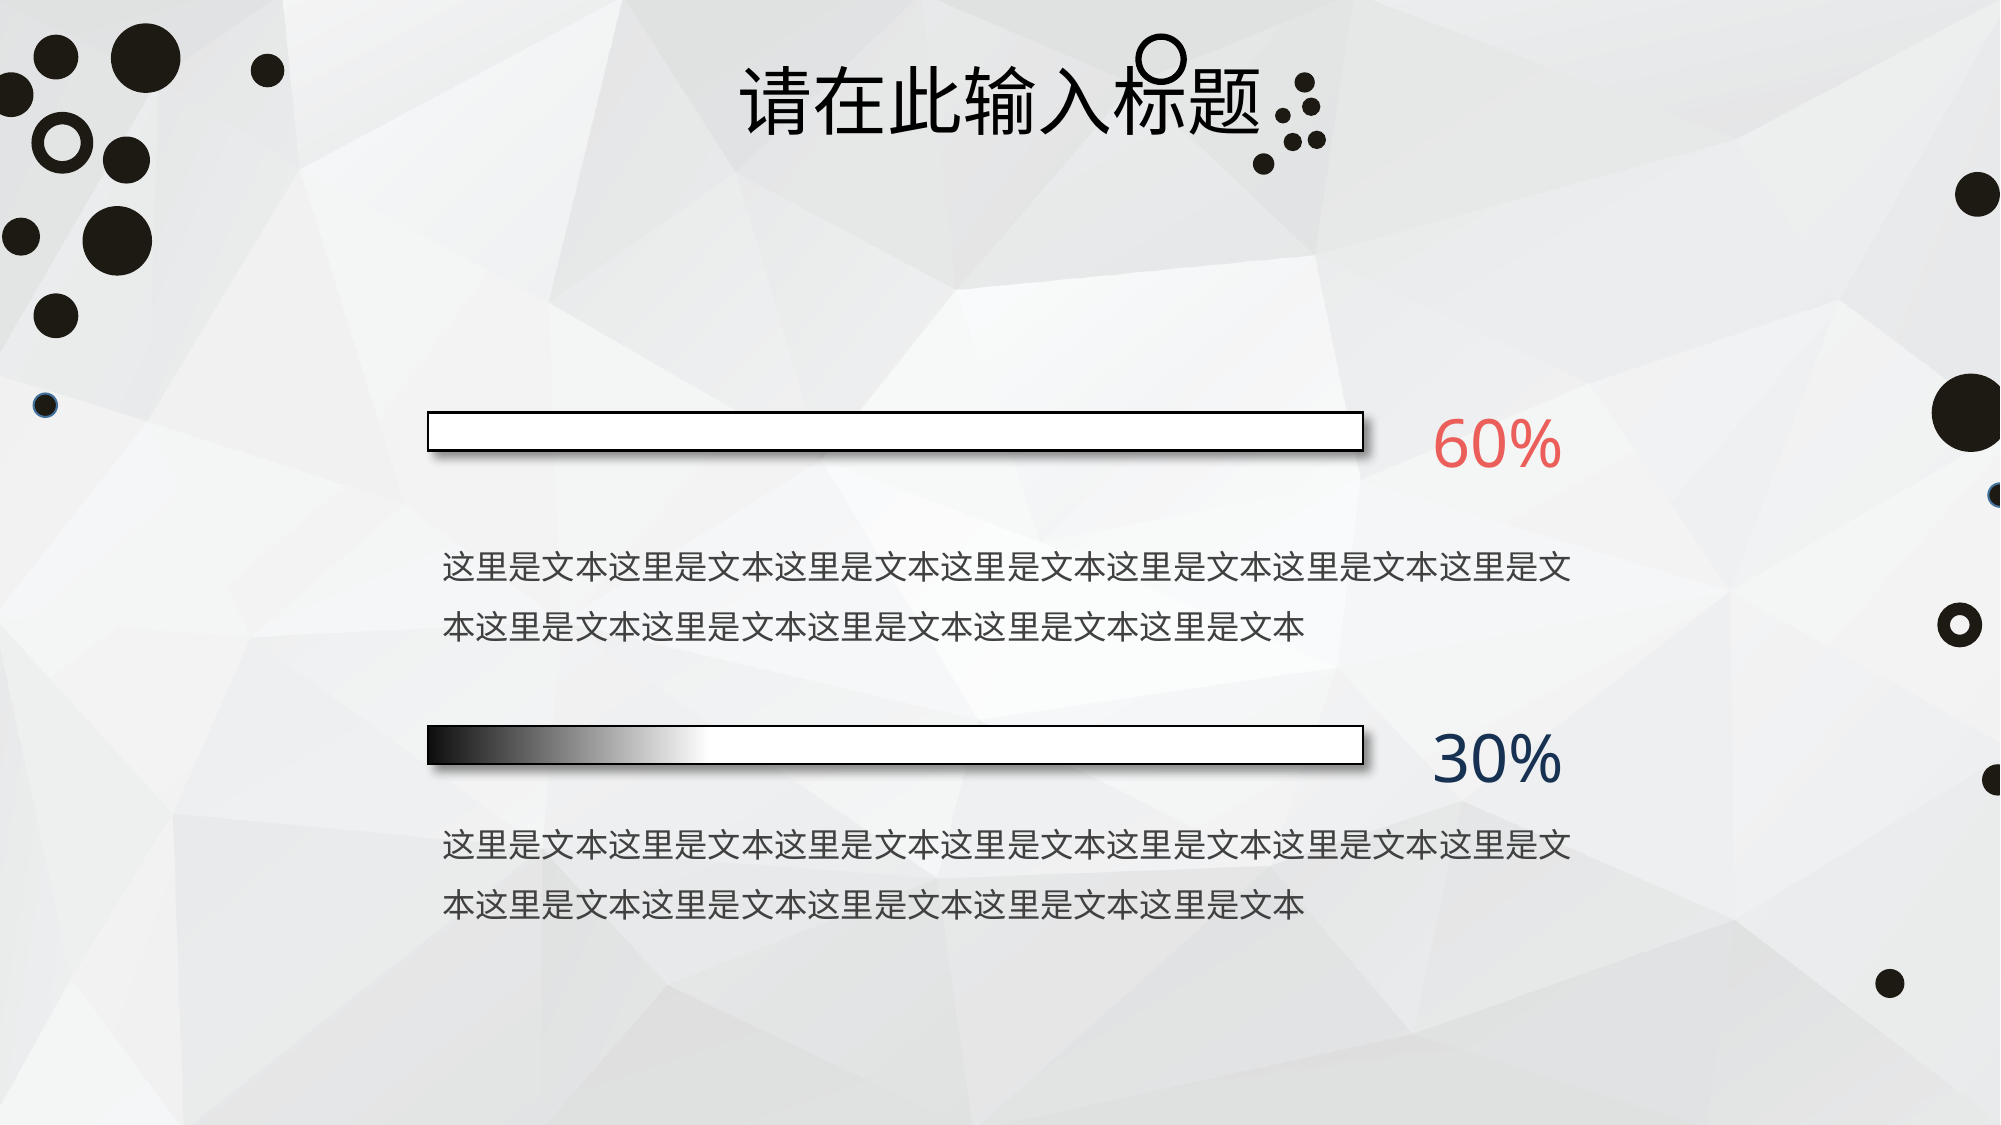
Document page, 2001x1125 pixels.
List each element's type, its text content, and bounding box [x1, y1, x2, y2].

text_box [427, 725, 1364, 765]
text_box [1987, 482, 2000, 508]
text_box [1980, 763, 2000, 797]
text_box 这里是文本这里是文本这里是文本这里是文本这里是文本这里是文本这里是文本这里是文本这里是文本这里是文本这里是文本这里是文本 [427, 797, 1593, 967]
text_box [1273, 106, 1292, 125]
text_box [36, 117, 89, 169]
text_box [32, 392, 59, 419]
text_box [109, 22, 182, 94]
text_box [1930, 372, 2000, 453]
text_box [0, 71, 35, 119]
text_box [1954, 170, 2000, 218]
text_box [1306, 129, 1328, 151]
text_box [1137, 35, 1185, 83]
text_box [32, 292, 80, 340]
text_box [249, 52, 286, 89]
text_box [1942, 607, 1977, 643]
text_box 这里是文本这里是文本这里是文本这里是文本这里是文本这里是文本这里是文本这里是文本这里是文本这里是文本这里是文本这里是文本 [427, 518, 1593, 689]
text_box 60% [1417, 393, 1593, 489]
text_box 请在此输入标题 [604, 47, 1396, 153]
picture [0, 0, 2001, 1125]
text_box [32, 33, 80, 81]
text_box 30% [1417, 708, 1593, 804]
text_box [1282, 131, 1304, 153]
text_box [1293, 71, 1316, 94]
text_box [1251, 152, 1276, 176]
text_box [81, 205, 154, 277]
text_box [0, 216, 42, 257]
text_box [1300, 96, 1322, 117]
text_box [101, 135, 151, 185]
text_box [1874, 967, 1906, 1000]
text_box [427, 411, 1364, 452]
